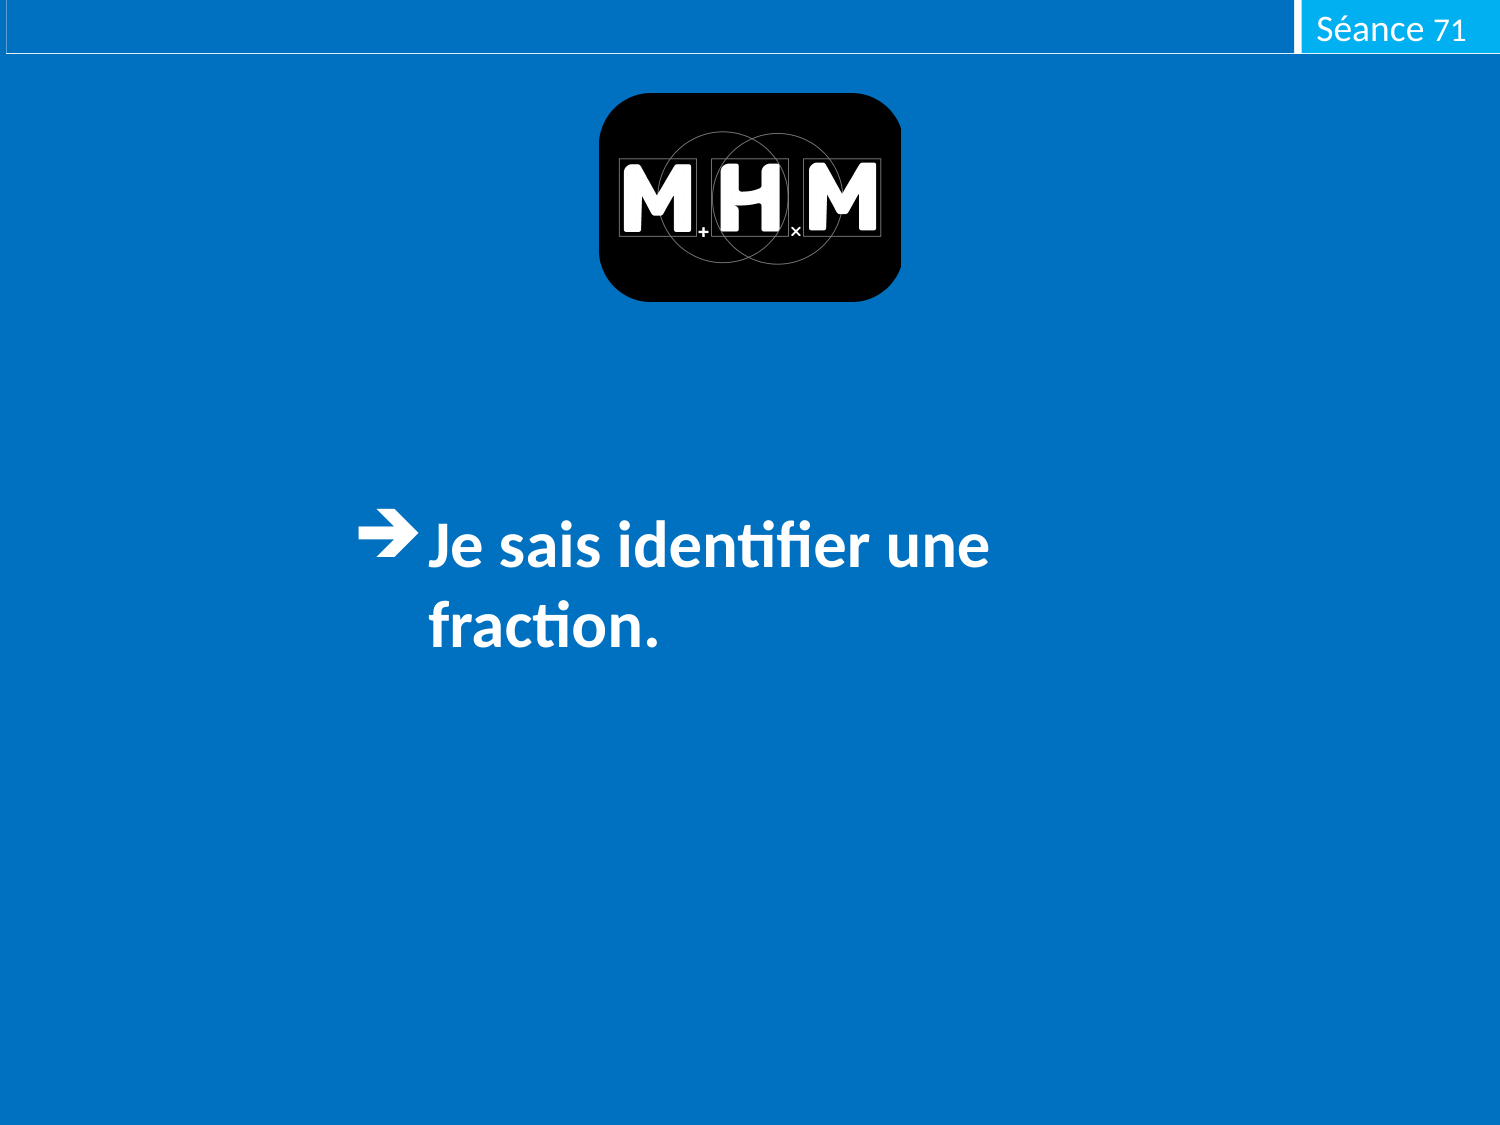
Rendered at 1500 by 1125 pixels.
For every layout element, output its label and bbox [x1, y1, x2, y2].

text_box [0, 54, 1500, 1125]
